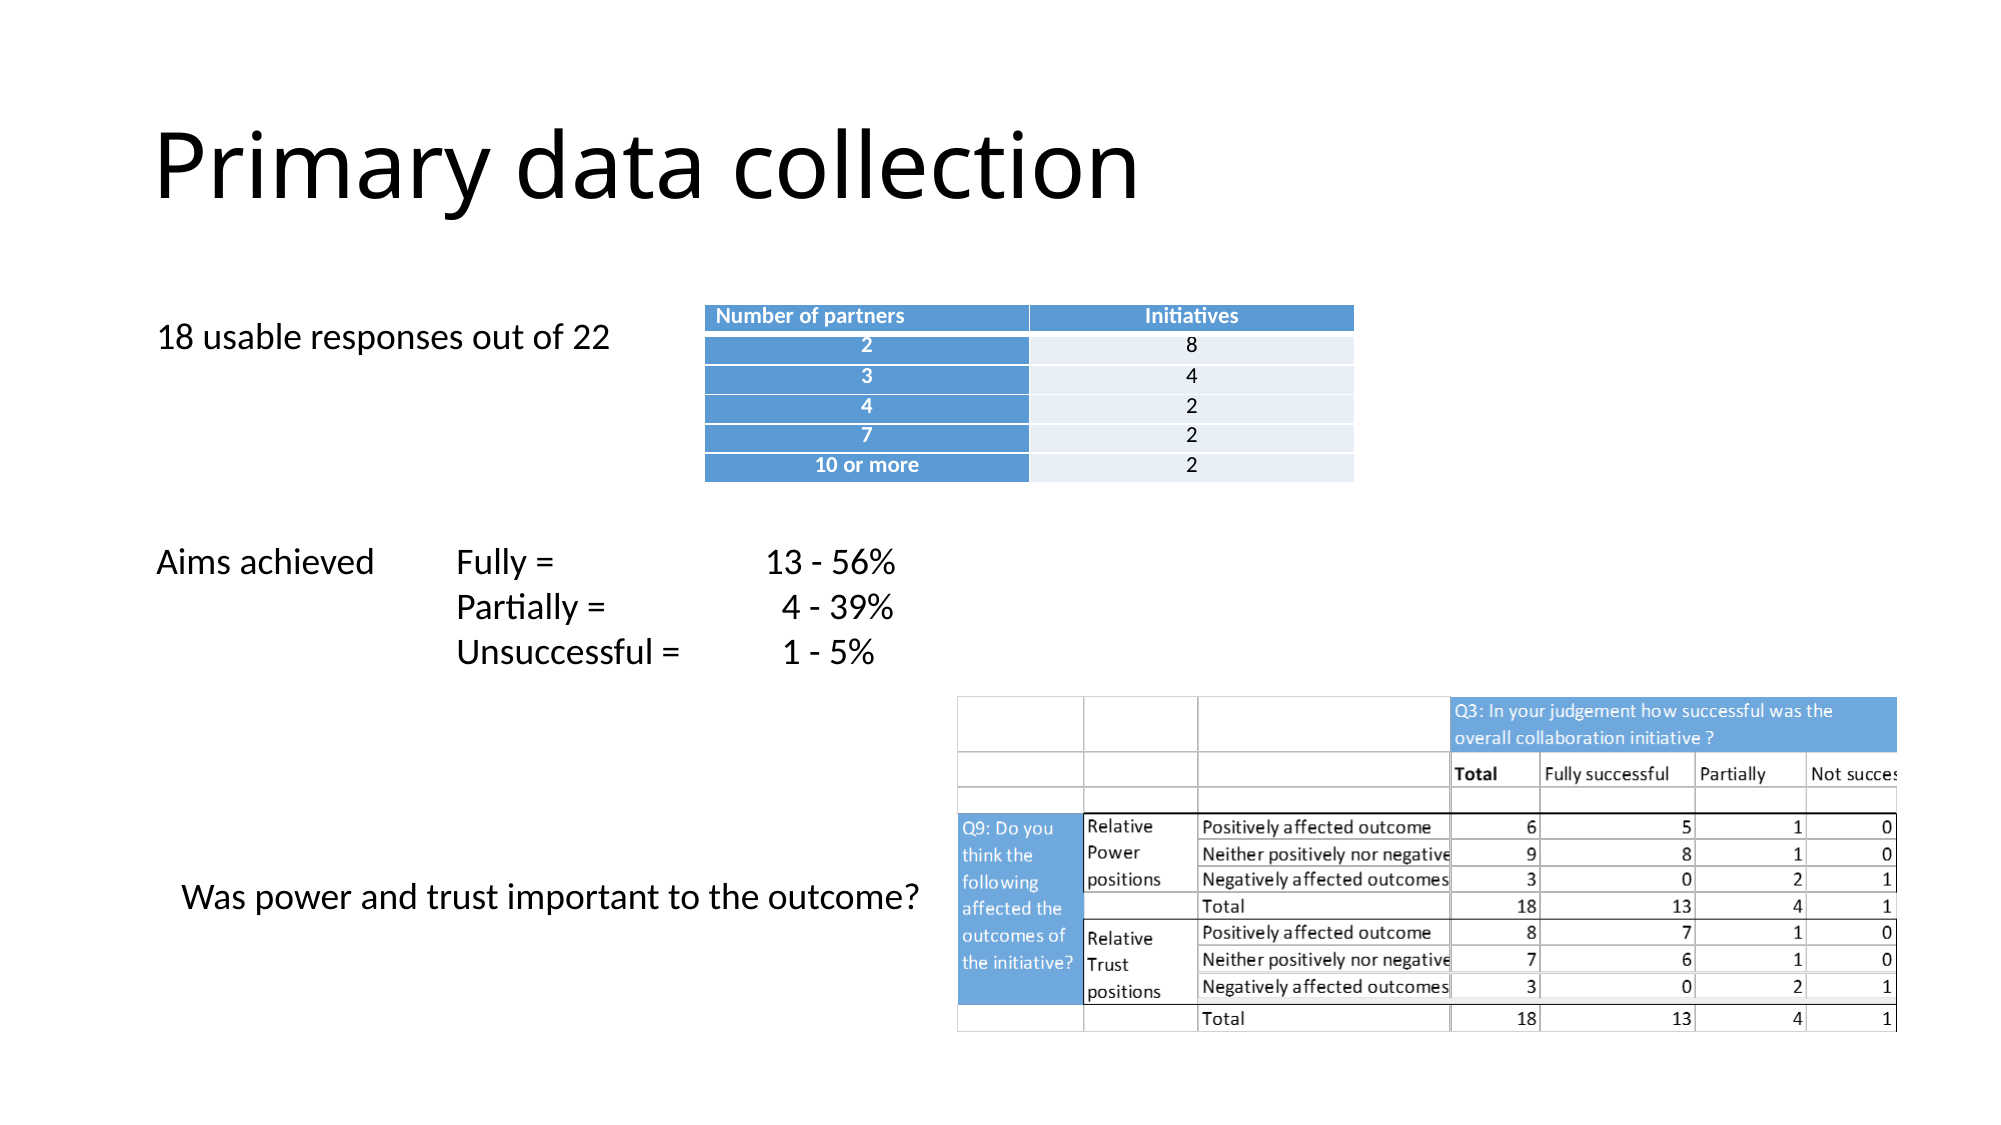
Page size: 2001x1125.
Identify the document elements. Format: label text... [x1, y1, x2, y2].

text_box 18 usable responses out of 22 Aims achieved Fully = 13 - 56% Partially = 4 - 39% Unsuccessful = 1 - 5% [141, 304, 911, 725]
text_box Was power and trust important to the outcome? [166, 864, 937, 925]
table_cell 2 [1030, 454, 1354, 482]
table_cell 8 [1030, 337, 1354, 364]
table_header Initiatives [1030, 305, 1354, 331]
table_cell 2 [705, 337, 1029, 364]
table_cell 4 [1030, 366, 1354, 394]
table_cell 7 [705, 425, 1029, 452]
title Primary data collection [137, 59, 1863, 278]
table_header Number of partners [705, 305, 1029, 331]
table_cell 3 [705, 366, 1029, 394]
table_cell 2 [1030, 425, 1354, 452]
picture [957, 696, 1898, 1033]
table_cell 2 [1030, 395, 1354, 423]
table_cell 4 [705, 395, 1029, 423]
table_cell 10 or more [705, 454, 1029, 482]
